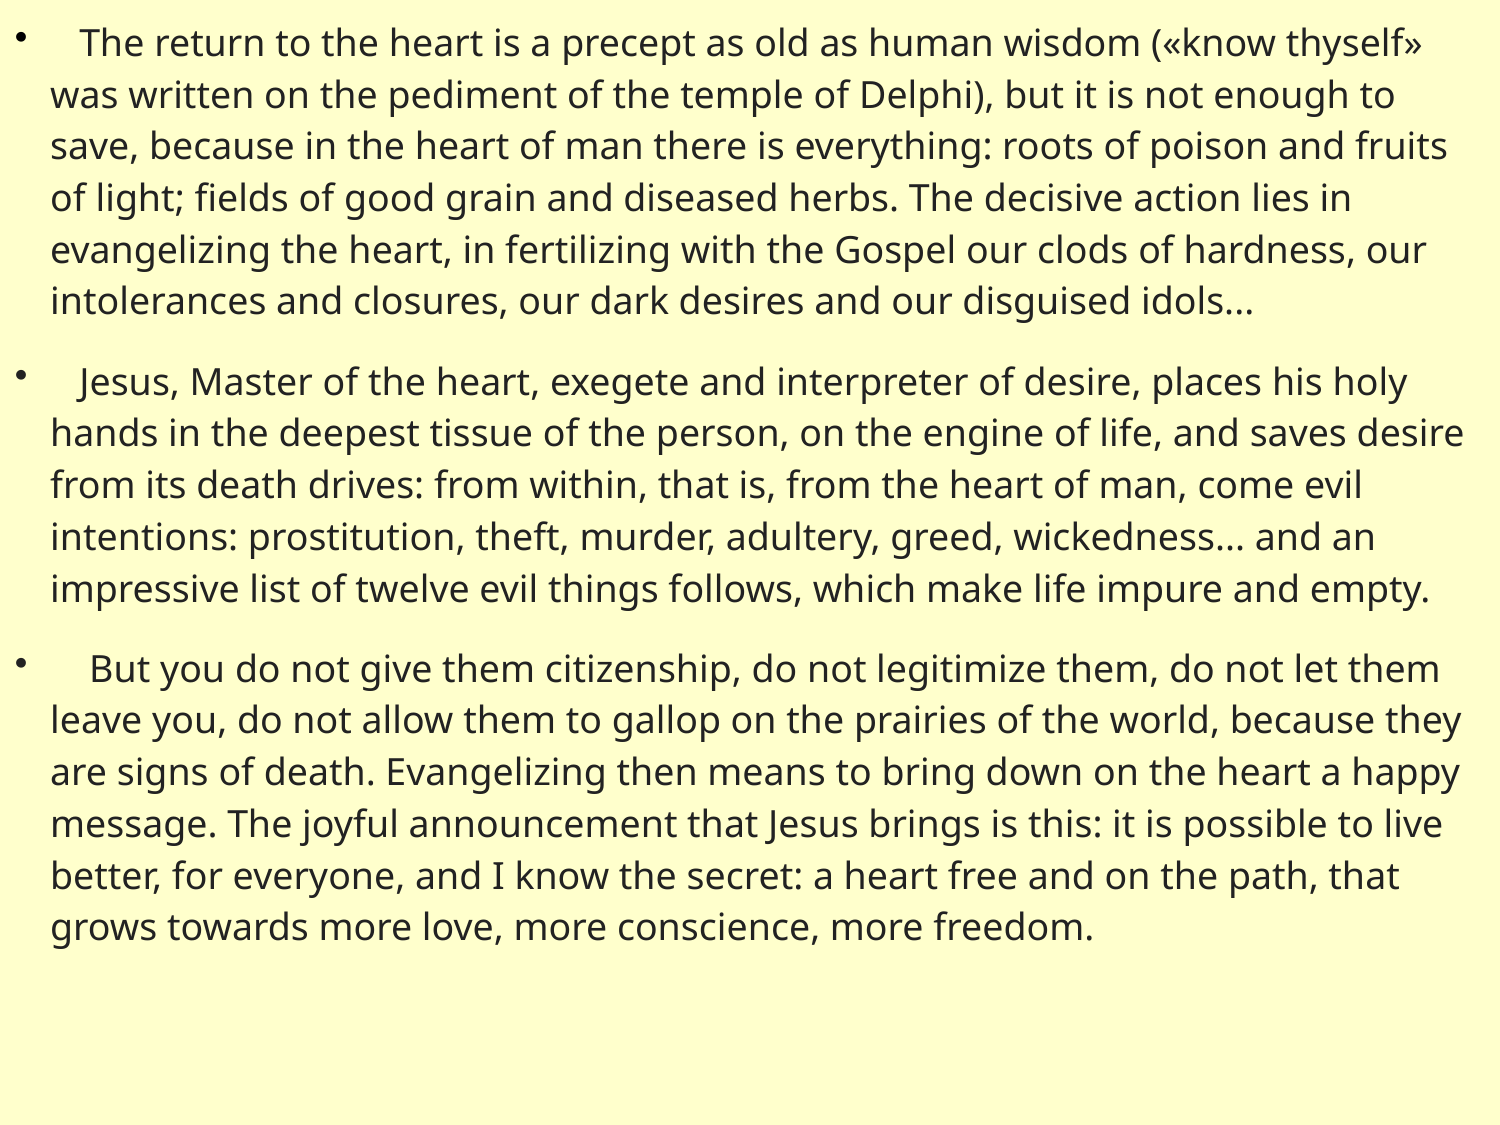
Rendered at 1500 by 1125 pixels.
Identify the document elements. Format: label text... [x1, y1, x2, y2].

text_box The return to the heart is a precept as old as human wisdom («know thyself» was written on the pediment of the temple of Delphi), but it is not enough to save, because in the heart of man there is everything: roots of poison and fruits of light; fields of good grain and diseased herbs. The decisive action lies in evangelizing the heart, in fertilizing with the Gospel our clods of hardness, our intolerances and closures, our dark desires and our disguised idols... Jesus, Master of the heart, exegete and interpreter of desire, places his holy hands in the deepest tissue of the person, on the engine of life, and saves desire from its death drives: from within, that is, from the heart of man, come evil intentions: prostitution, theft, murder, adultery, greed, wickedness... and an impressive list of twelve evil things follows, which make life impure and empty. But you do not give them citizenship, do not legitimize them, do not let them leave you, do not allow them to gallop on the prairies of the world, because they are signs of death. Evangelizing then means to bring down on the heart a happy message. The joyful announcement that Jesus brings is this: it is possible to live better, for everyone, and I know the secret: a heart free and on the path, that grows towards more love, more conscience, more freedom. [0, 4, 1500, 956]
